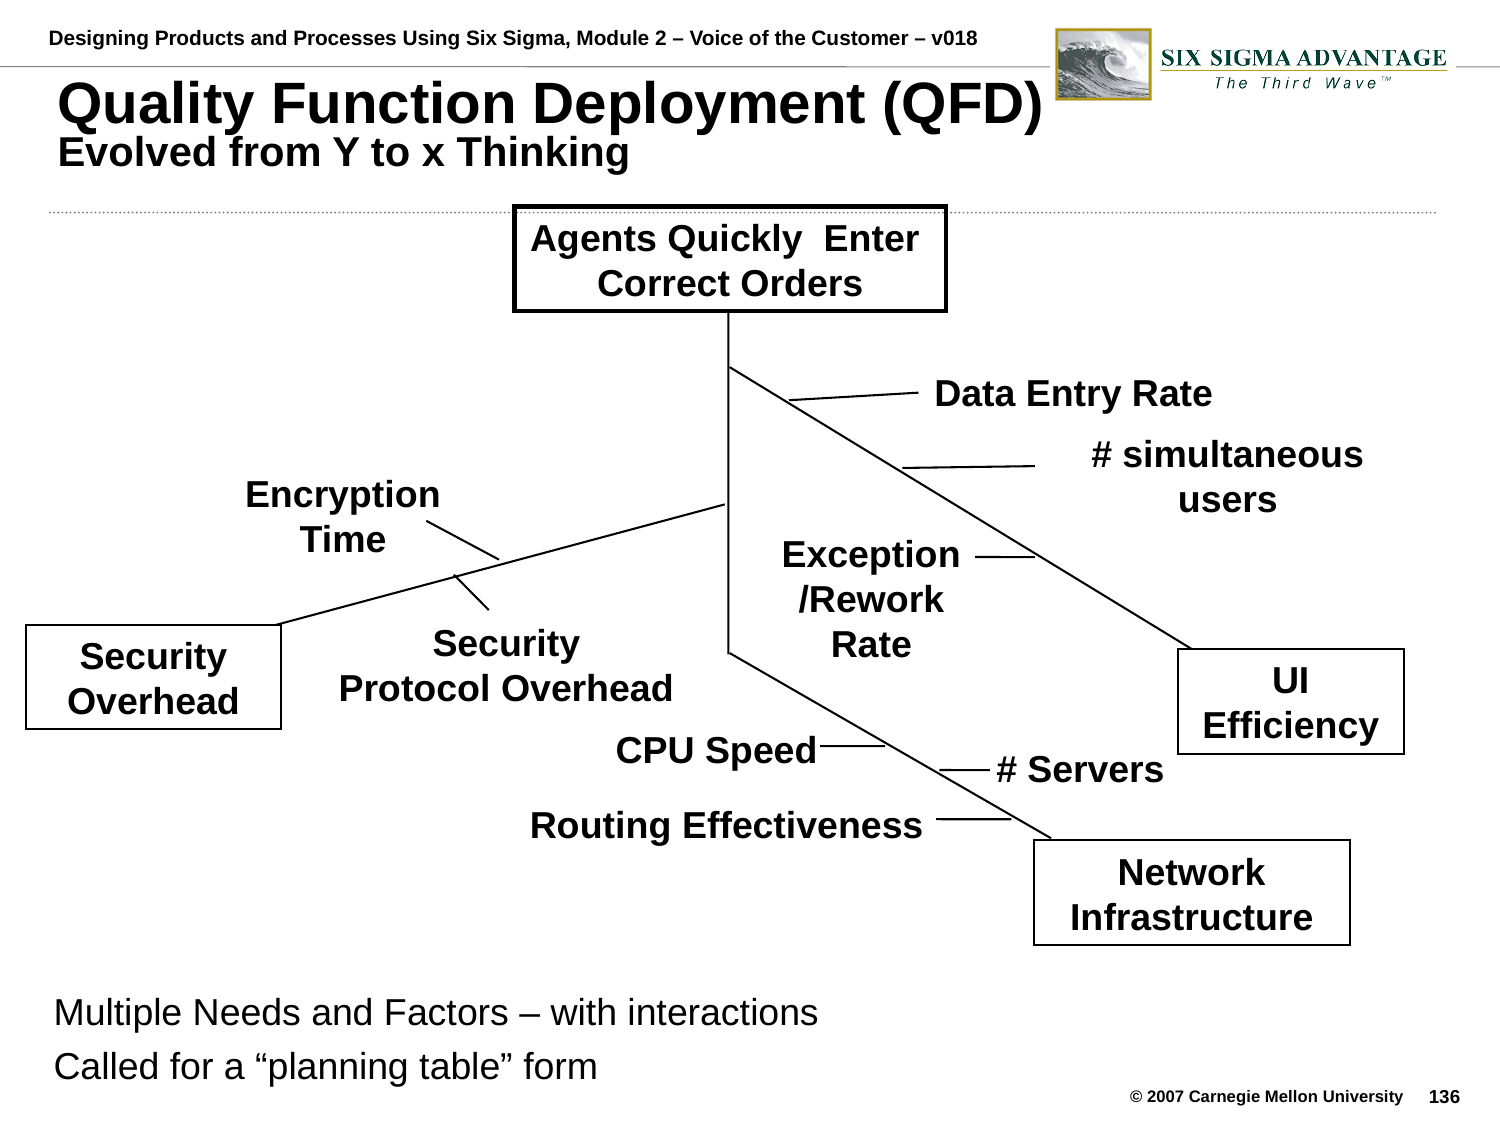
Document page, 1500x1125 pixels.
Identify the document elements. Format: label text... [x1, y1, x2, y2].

title Quality Function Deployment (QFD) Evolved from Y to x Thinking [42, 71, 1428, 183]
picture [1049, 24, 1456, 104]
text_box Exception /Rework Rate [738, 522, 1004, 673]
text_box Security Protocol Overhead [304, 611, 708, 716]
text_box Data Entry Rate [848, 361, 1300, 422]
text_box Agents Quickly Enter Correct Orders [514, 206, 947, 312]
text_box Multiple Needs and Factors – with interactions Called for a “planning table” form [38, 971, 1066, 1095]
text_box Routing Effectiveness [505, 793, 948, 853]
text_box Security Overhead [26, 624, 281, 730]
text_box Encryption Time [210, 462, 476, 568]
text_box CPU Speed [567, 718, 833, 778]
text_box UI Efficiency [1177, 649, 1404, 754]
text_box # simultaneous users [1056, 423, 1399, 528]
text_box Network Infrastructure [1033, 840, 1350, 946]
text_box # Servers [947, 737, 1213, 798]
